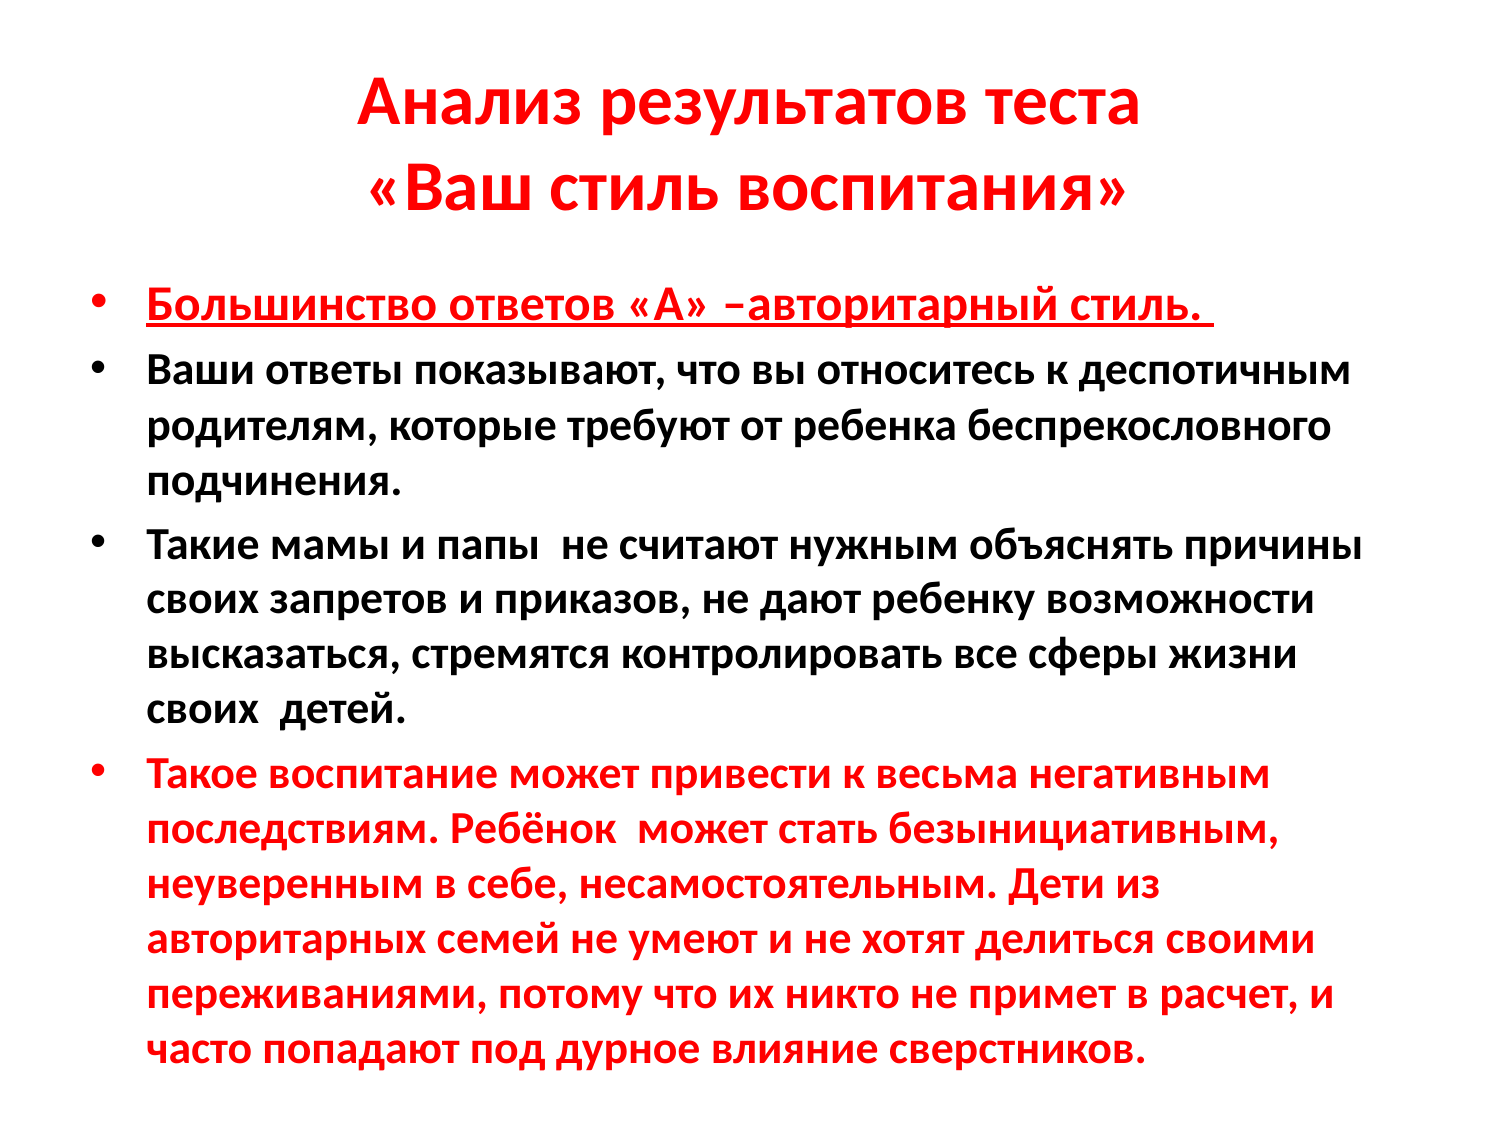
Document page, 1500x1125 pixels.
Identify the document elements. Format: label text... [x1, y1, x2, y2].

title Анализ результатов теста «Ваш стиль воспитания» [75, 45, 1425, 233]
list Большинство ответов «А» –авторитарный стиль. Ваши ответы показывают, что вы относитесь к деспотичным родителям, которые требуют от ребенка беспрекословного подчинения. Такие мамы и папы не считают нужным объяснять причины своих запретов и приказов, не дают ребенку возможности высказаться, стремятся контролировать все сферы жизни своих детей. Такое воспитание может привести к весьма негативным последствиям. Ребёнок может стать безынициативным, неуверенным в себе, несамостоятельным. Дети из авторитарных семей не умеют и не хотят делиться своими переживаниями, потому что их никто не примет в расчет, и часто попадают под дурное влияние сверстников. [75, 262, 1425, 1005]
